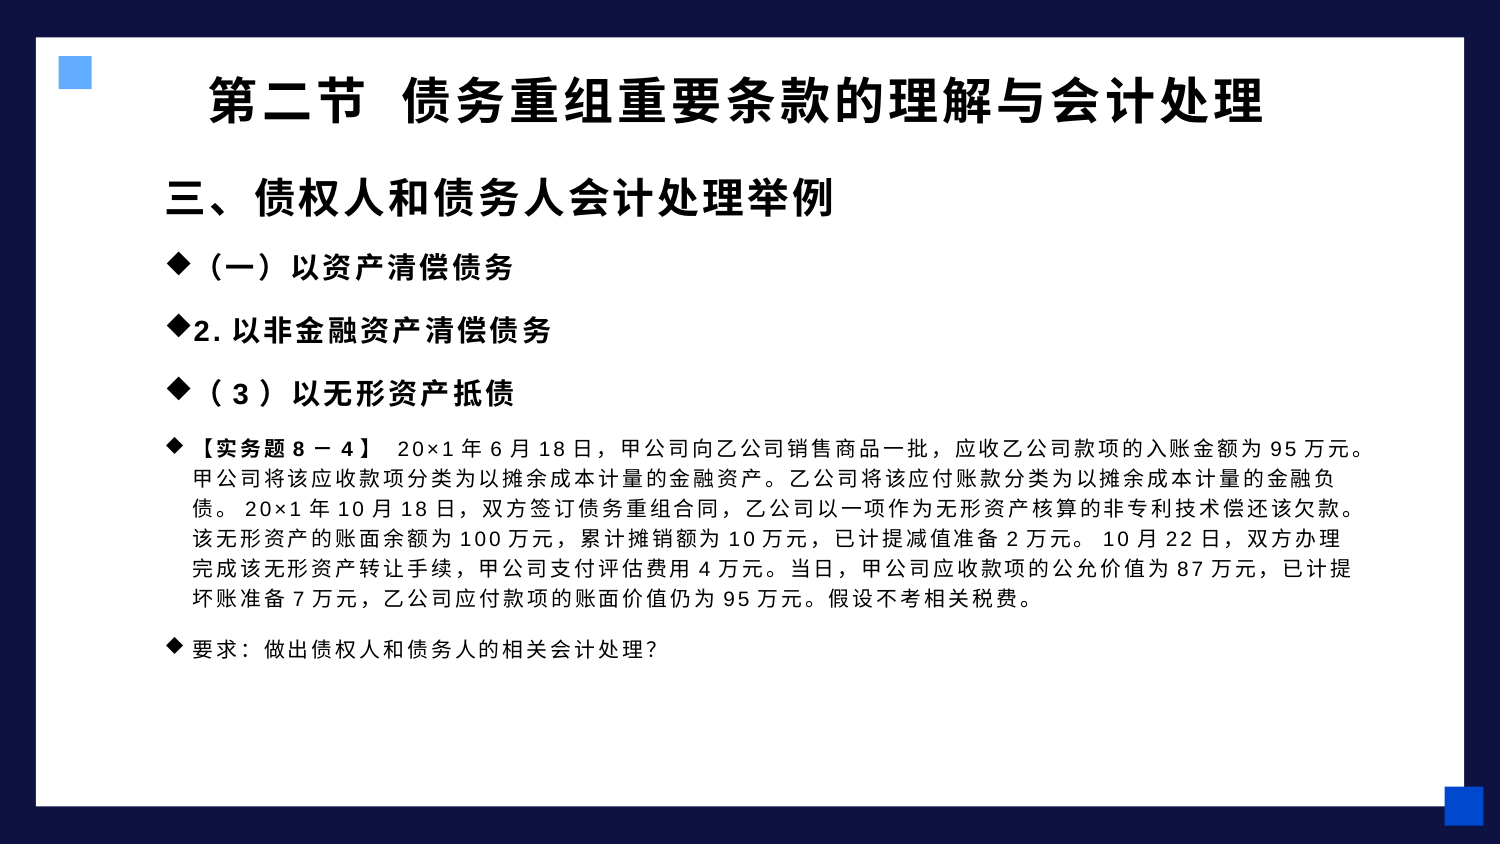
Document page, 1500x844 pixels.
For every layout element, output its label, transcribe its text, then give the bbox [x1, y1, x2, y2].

list 三、债权人和债务人会计处理举例 （一）以资产清偿债务 2.以非金融资产清偿债务 （3）以无形资产抵债 【实务题8－4】 20×1年6月18日，甲公司向乙公司销售商品一批，应收乙公司款项的入账金额为95万元。甲公司将该应收款项分类为以摊余成本计量的金融资产。乙公司将该应付账款分类为以摊余成本计量的金融负债。20×1年10月18日，双方签订债务重组合同，乙公司以一项作为无形资产核算的非专利技术偿还该欠款。该无形资产的账面余额为100万元，累计摊销额为10万元，已计提减值准备2万元。10月22日，双方办理完成该无形资产转让手续，甲公司支付评估费用4万元。当日，甲公司应收款项的公允价值为87万元，已计提坏账准备7万元，乙公司应付款项的账面价值仍为95万元。假设不考相关税费。 要求：做出债权人和债务人的相关会计处理？ [147, 161, 1376, 586]
title 第二节 债务重组重要条款的理解与会计处理 [141, 48, 1327, 138]
